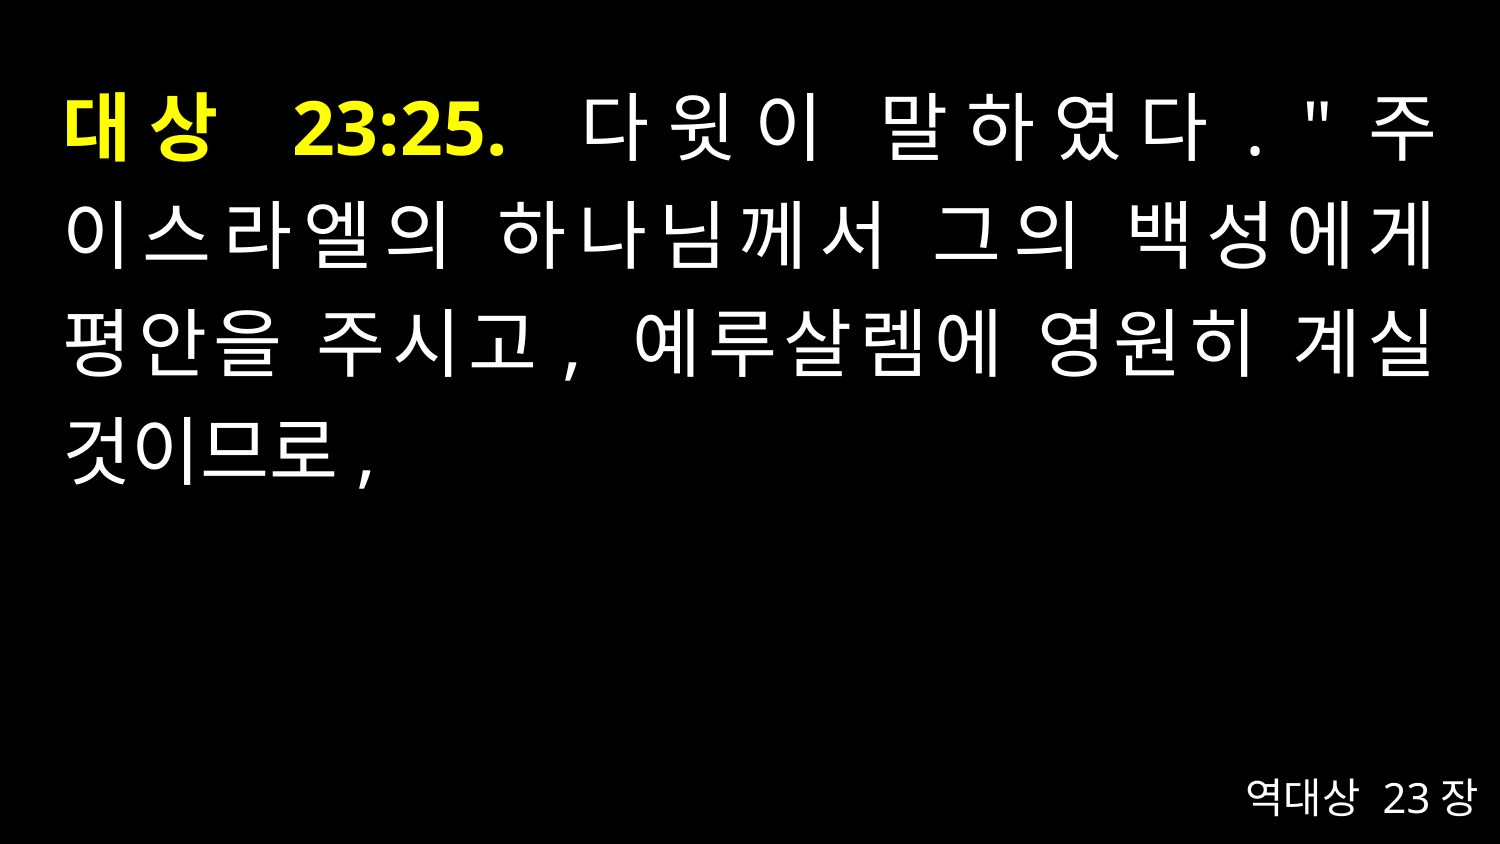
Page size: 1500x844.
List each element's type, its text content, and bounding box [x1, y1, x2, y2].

title 대상 23:25. 다윗이 말하였다. "주 이스라엘의 하나님께서 그의 백성에게 평안을 주시고, 예루살렘에 영원히 계실 것이므로, [0, 0, 1500, 844]
subtitle 역대상 23장 [916, 770, 1500, 844]
